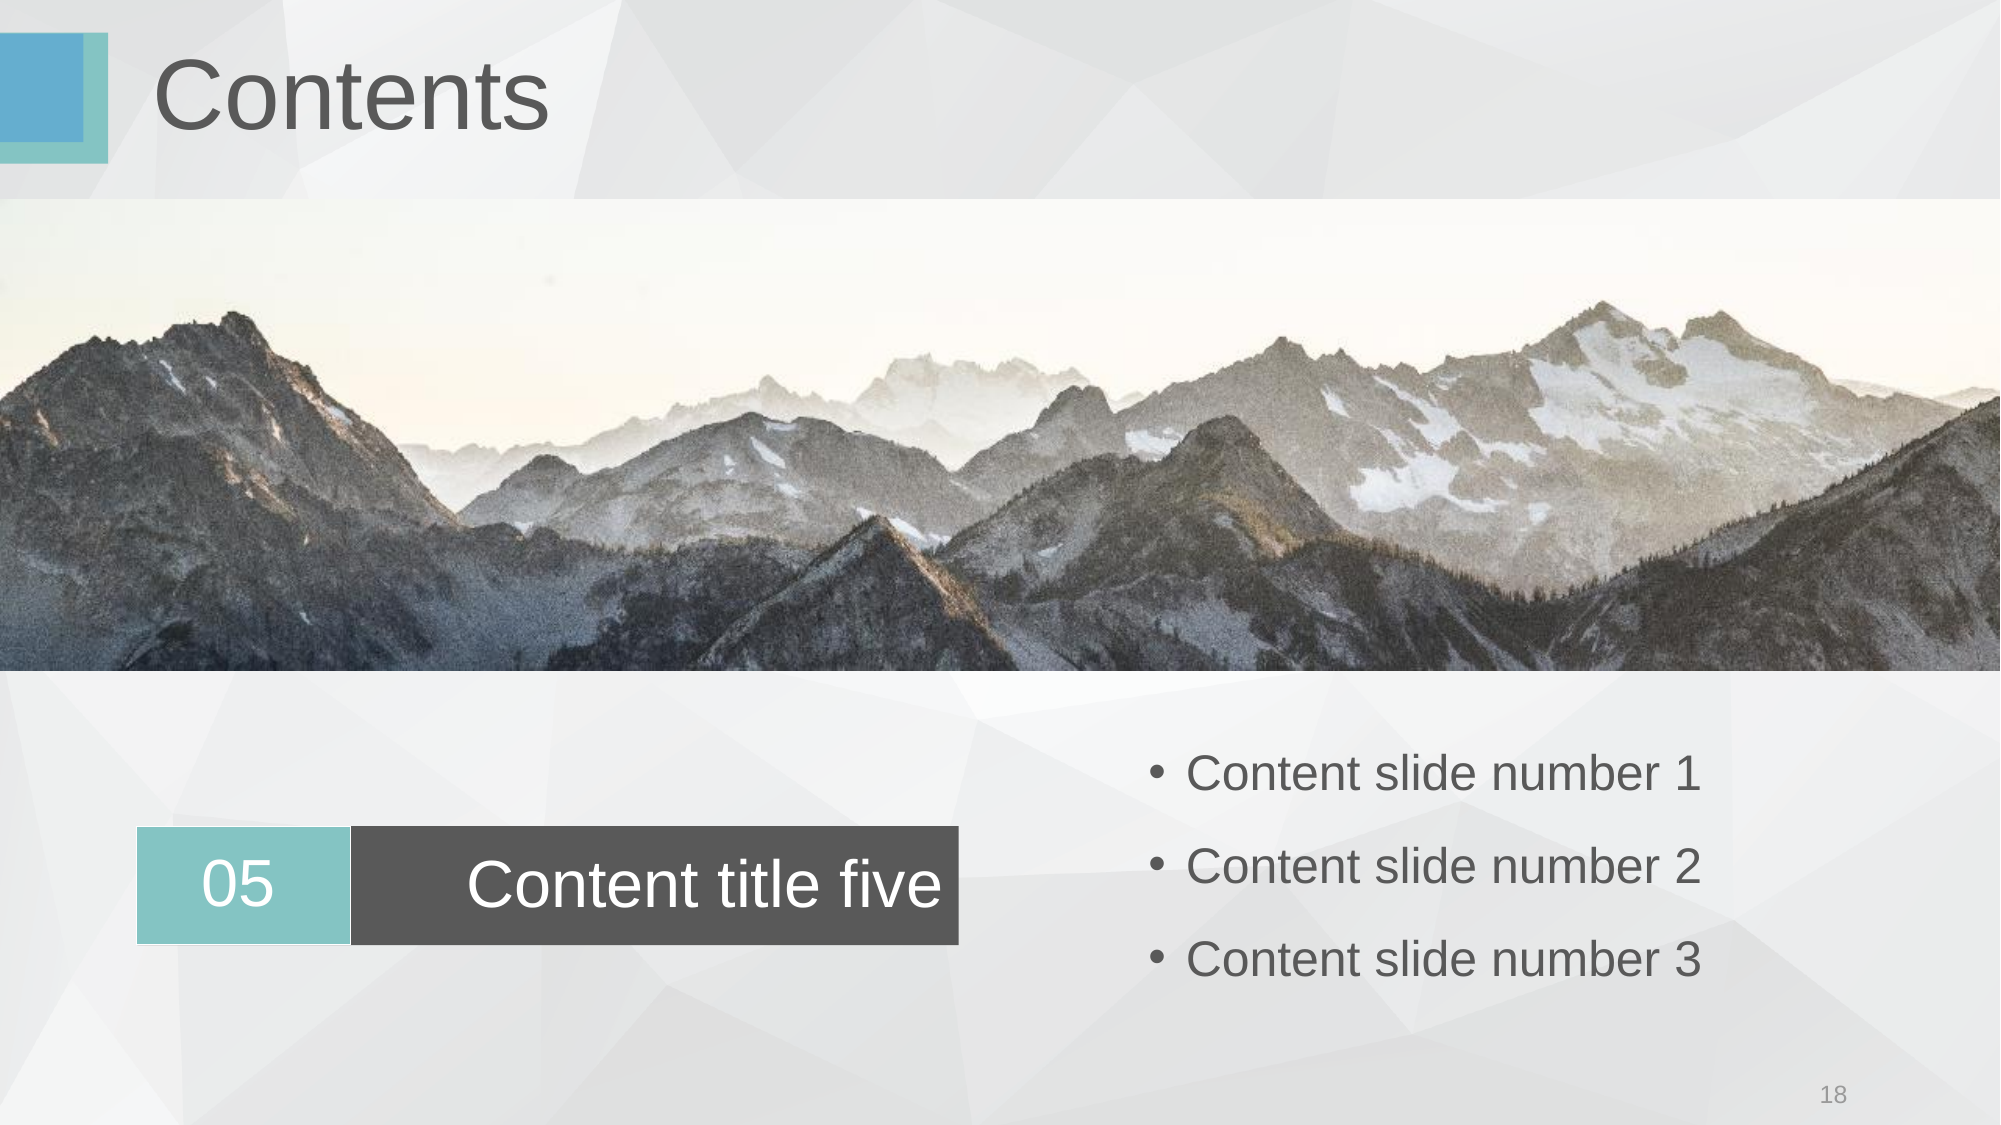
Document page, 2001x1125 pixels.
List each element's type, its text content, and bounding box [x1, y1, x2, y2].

list 05 [136, 826, 351, 945]
list Content title five [137, 826, 959, 946]
list Content slide number 1 Content slide number 2 Content slide number 3 [1133, 721, 1863, 1031]
title Contents [137, 59, 1863, 136]
slide_number 18 [1412, 1063, 1863, 1124]
picture [0, 0, 2000, 1125]
